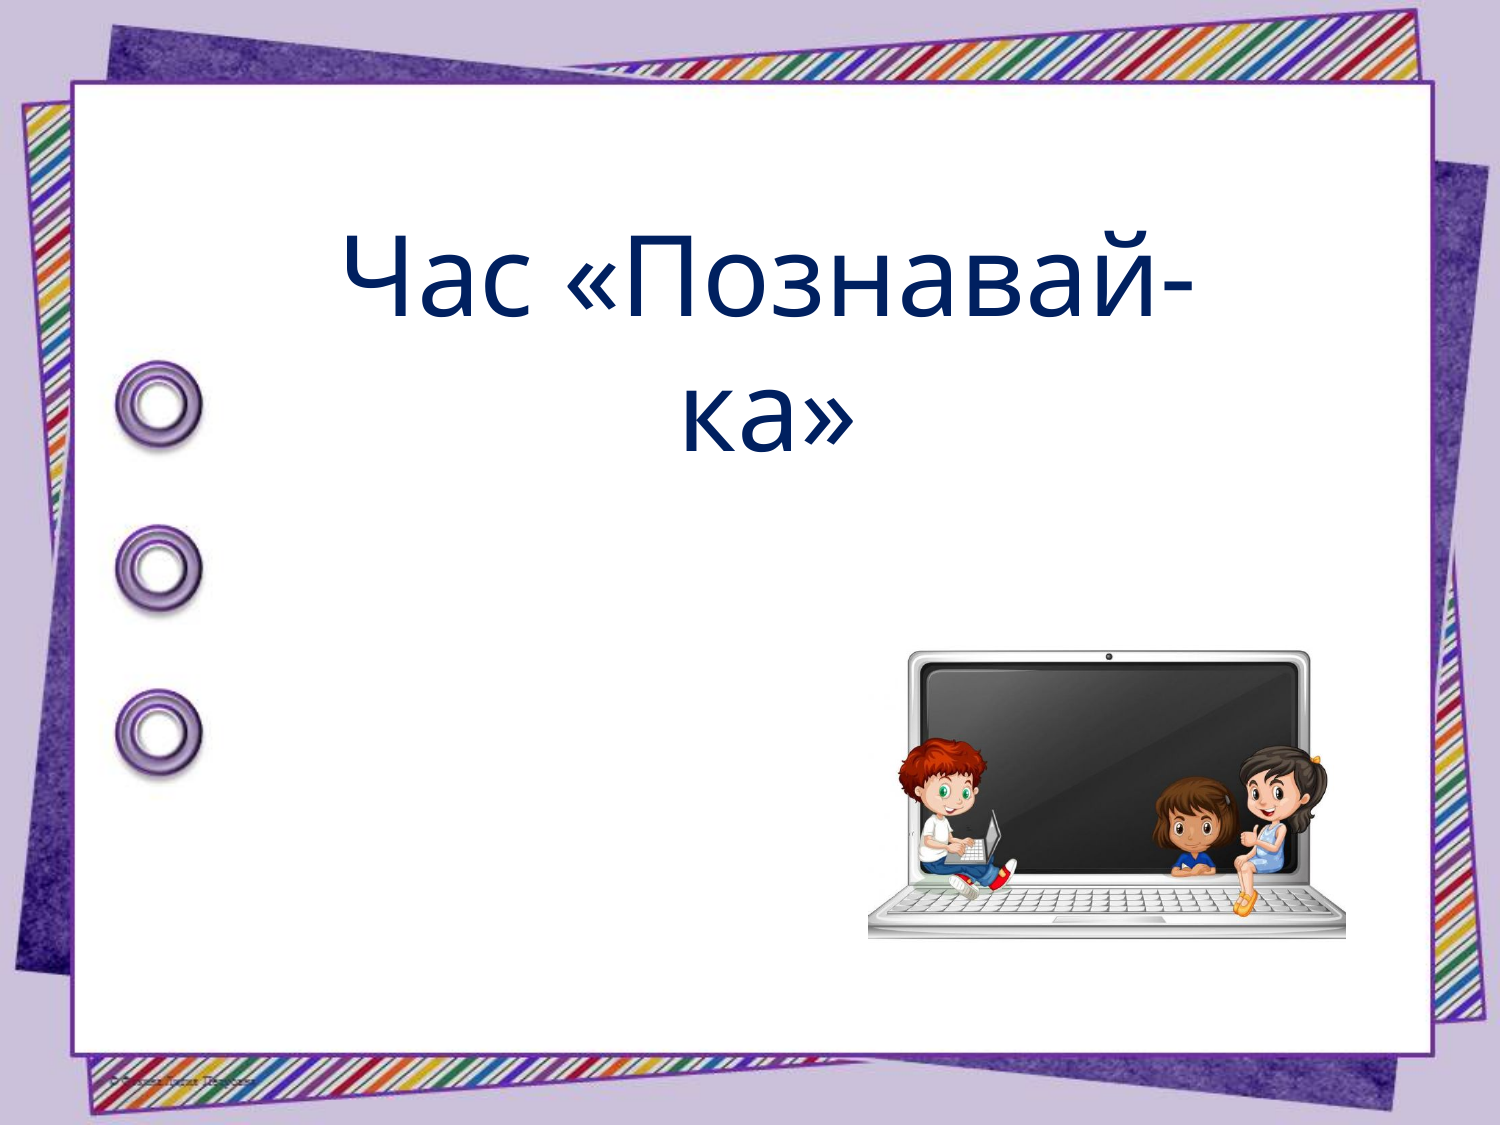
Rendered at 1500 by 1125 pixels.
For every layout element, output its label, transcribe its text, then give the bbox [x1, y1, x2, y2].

picture [0, 0, 1500, 1125]
text_box Час «Познавай-ка» [253, 196, 1282, 482]
